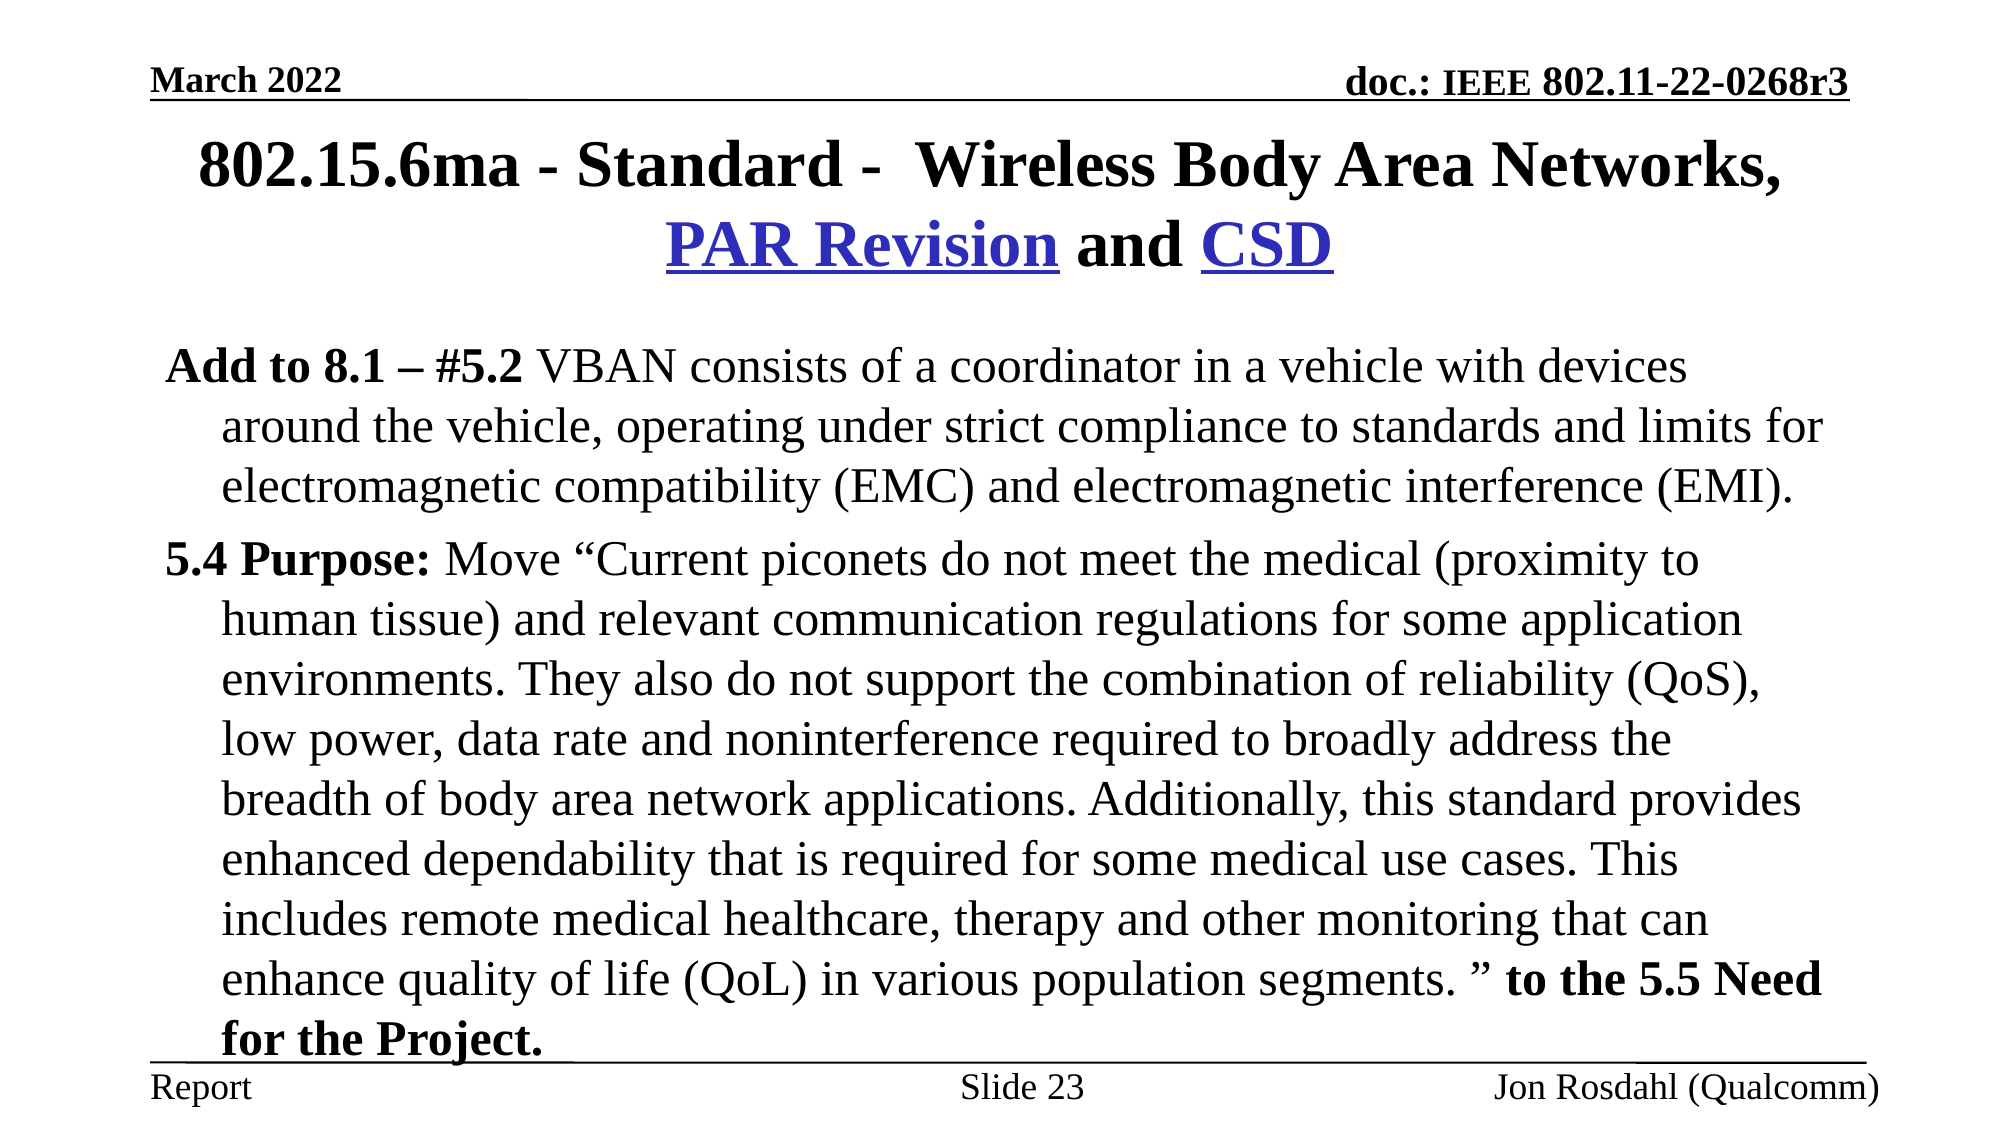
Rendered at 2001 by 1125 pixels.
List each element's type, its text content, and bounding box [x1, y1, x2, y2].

slide_number Slide 23 [950, 1061, 1095, 1125]
title 802.15.6ma - Standard - Wireless Body Area Networks, PAR Revision and CSD [149, 112, 1850, 288]
list Add to 8.1 – #5.2 VBAN consists of a coordinator in a vehicle with devices around the vehicle, operating under strict compliance to standards and limits for electromagnetic compatibility (EMC) and electromagnetic interference (EMI). 5.4 Purpose: Move “Current piconets do not meet the medical (proximity to human tissue) and relevant communication regulations for some application environments. They also do not support the combination of reliability (QoS), low power, data rate and noninterference required to broadly address the breadth of body area network applications. Additionally, this standard provides enhanced dependability that is required for some medical use cases. This includes remote medical healthcare, therapy and other monitoring that can enhance quality of life (QoL) in various population segments. ” to the 5.5 Need for the Project. [149, 324, 1850, 1000]
footer Jon Rosdahl (Qualcomm) [1436, 1061, 1881, 1108]
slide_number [149, 49, 431, 100]
